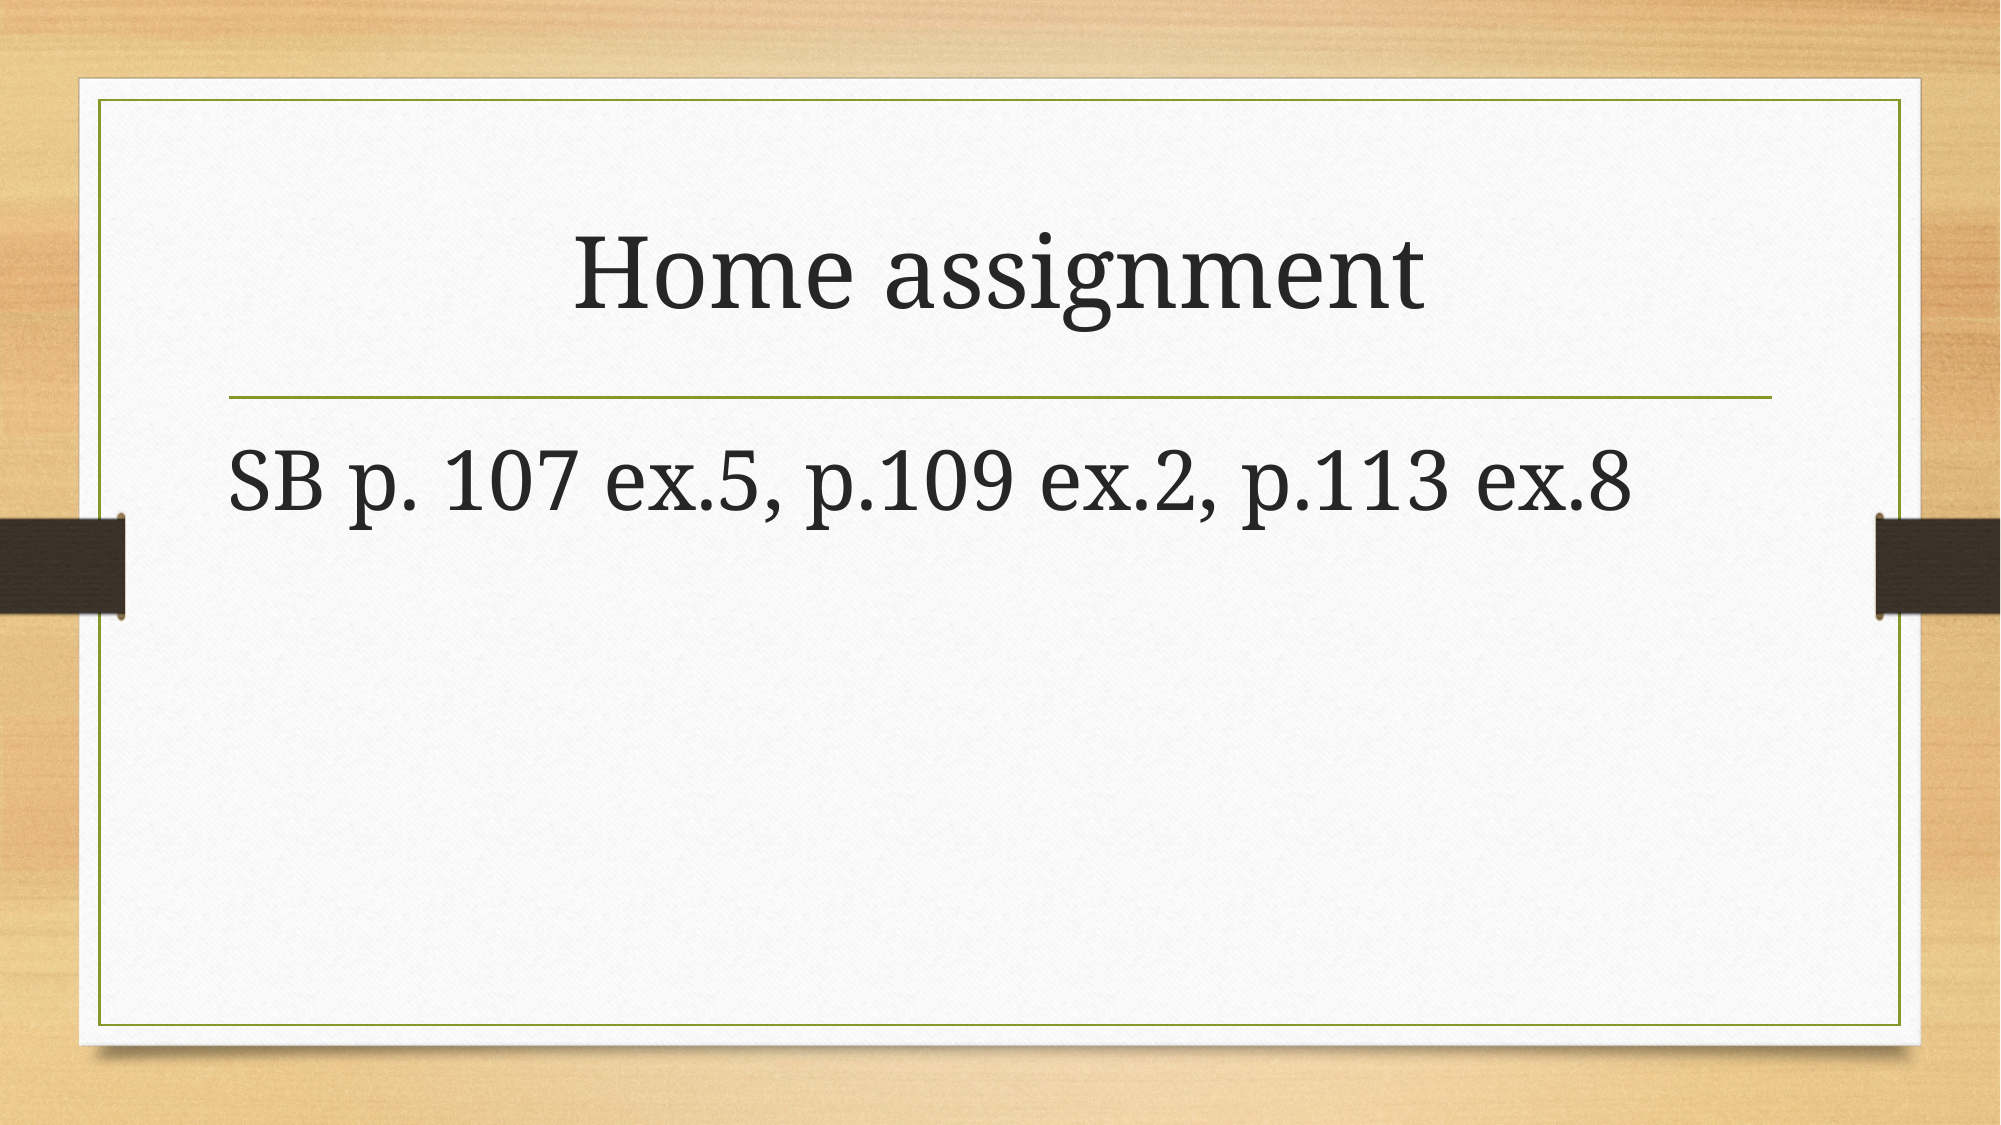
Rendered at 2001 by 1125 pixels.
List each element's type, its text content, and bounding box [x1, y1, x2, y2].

list SB p. 107 ex.5, р.109 ex.2, р.113 ex.8 [212, 419, 1788, 964]
title Home assignment [212, 161, 1788, 375]
picture [0, 0, 2001, 1125]
